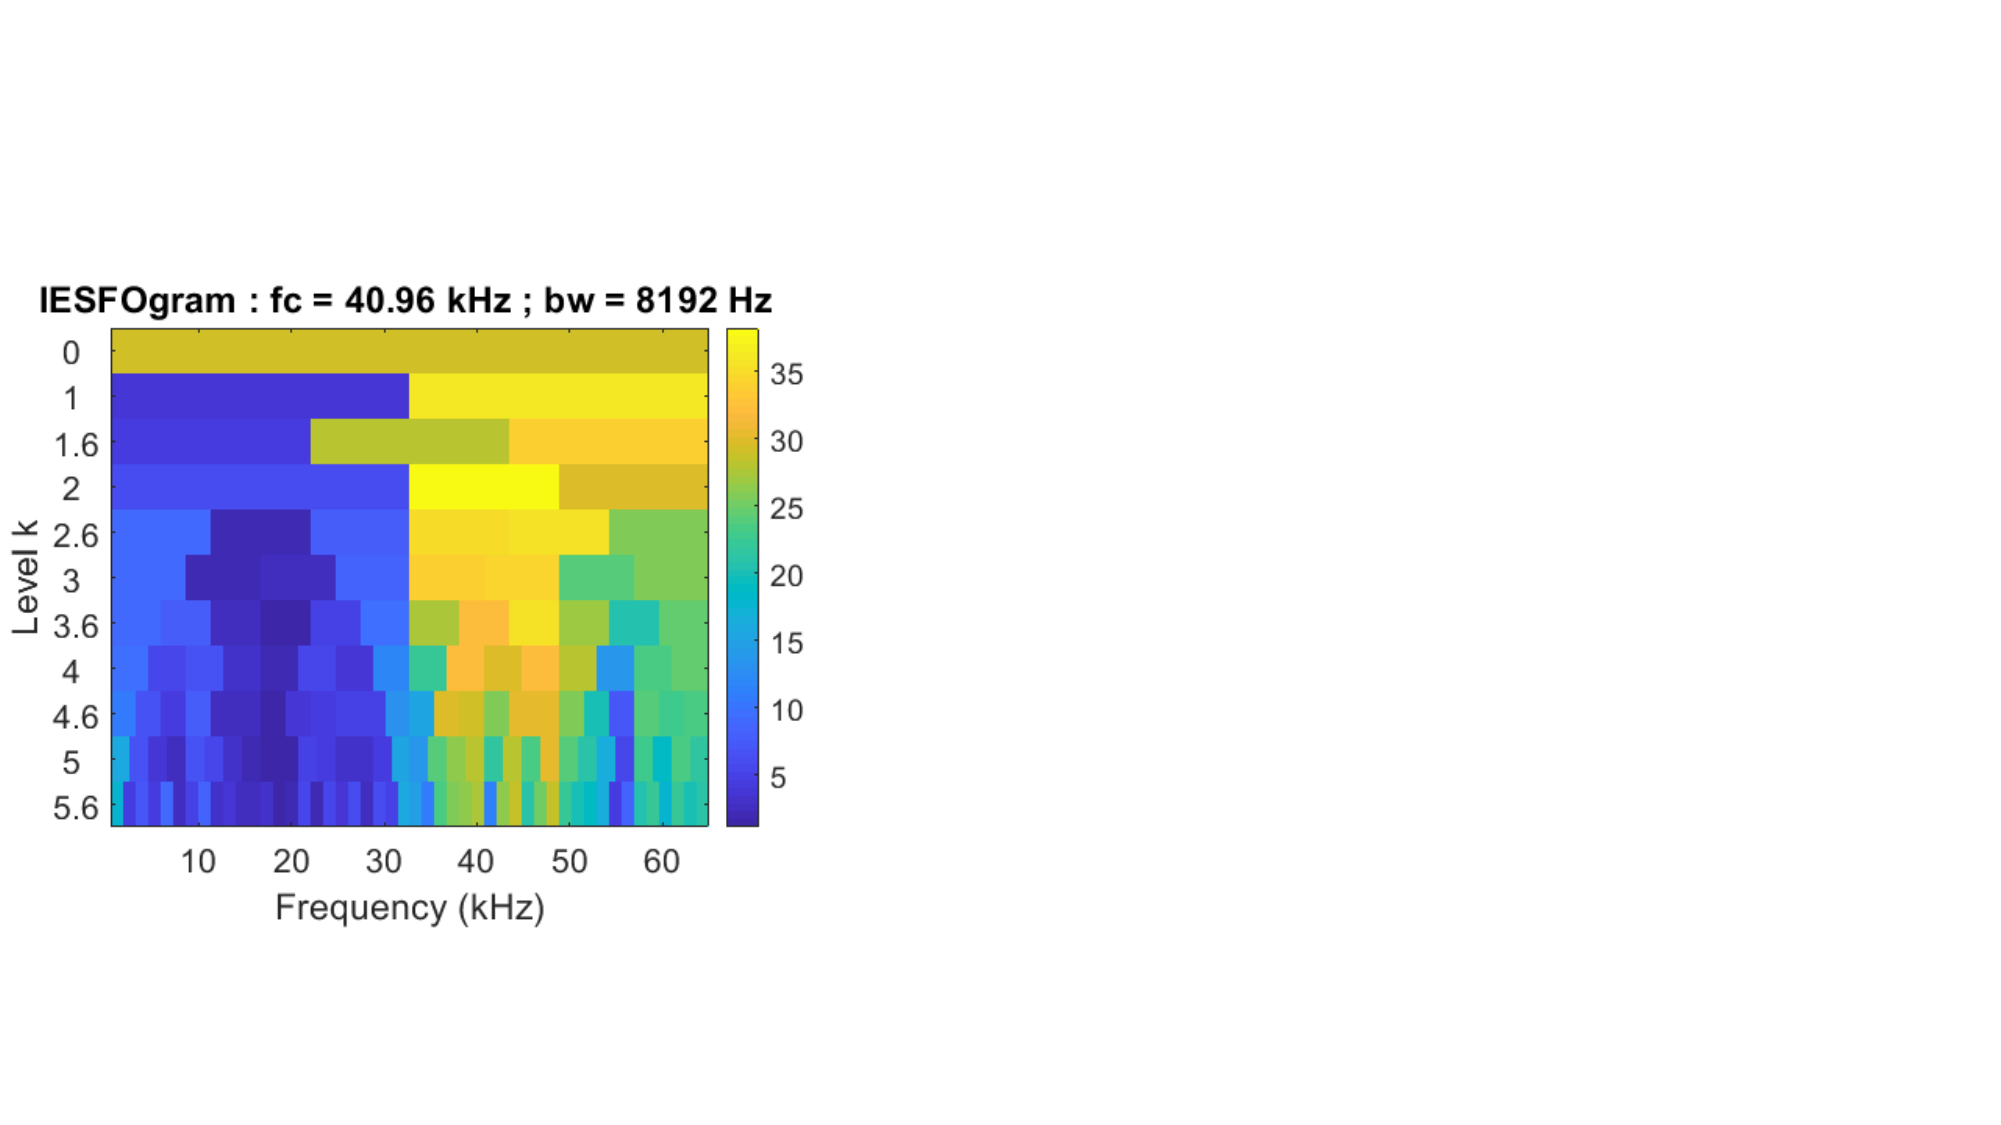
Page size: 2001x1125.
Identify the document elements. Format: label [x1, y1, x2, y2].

picture [0, 272, 875, 929]
